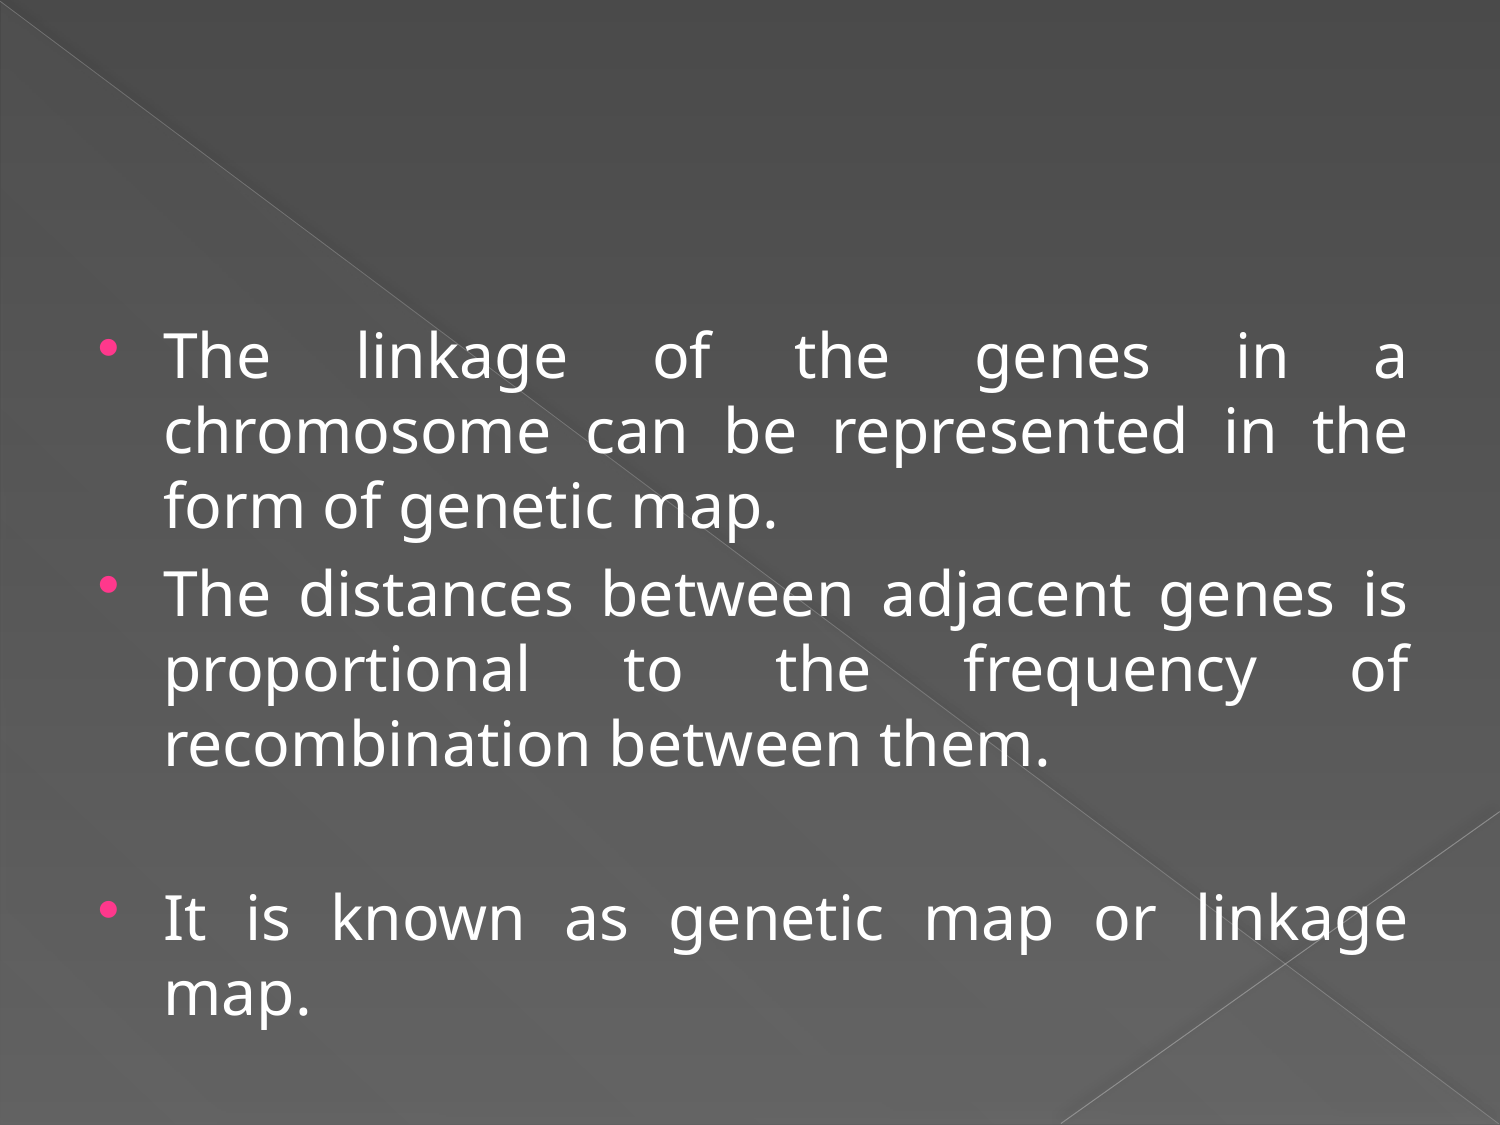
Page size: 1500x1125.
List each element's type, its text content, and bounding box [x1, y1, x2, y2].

list The linkage of the genes in a chromosome can be represented in the form of genetic map. The distances between adjacent genes is proportional to the frequency of recombination between them. It is known as genetic map or linkage map. [75, 308, 1425, 1059]
